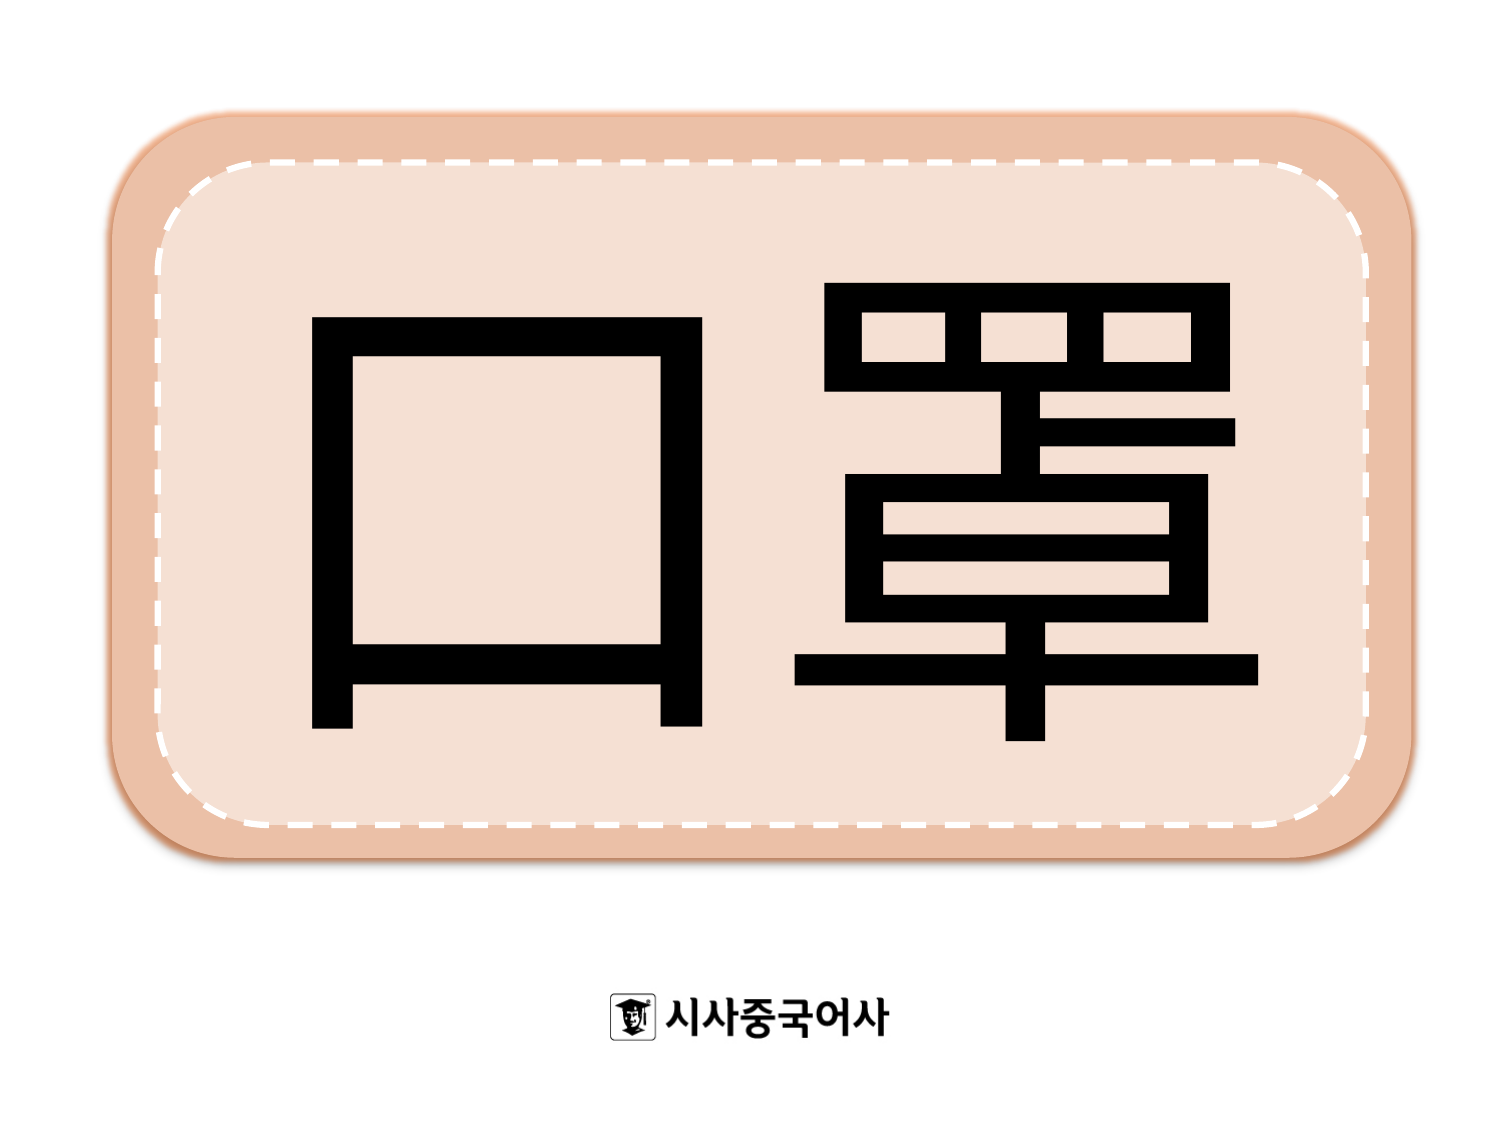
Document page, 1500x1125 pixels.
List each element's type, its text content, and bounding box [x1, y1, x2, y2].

picture [602, 987, 898, 1047]
text_box 口罩 [162, 160, 1371, 824]
